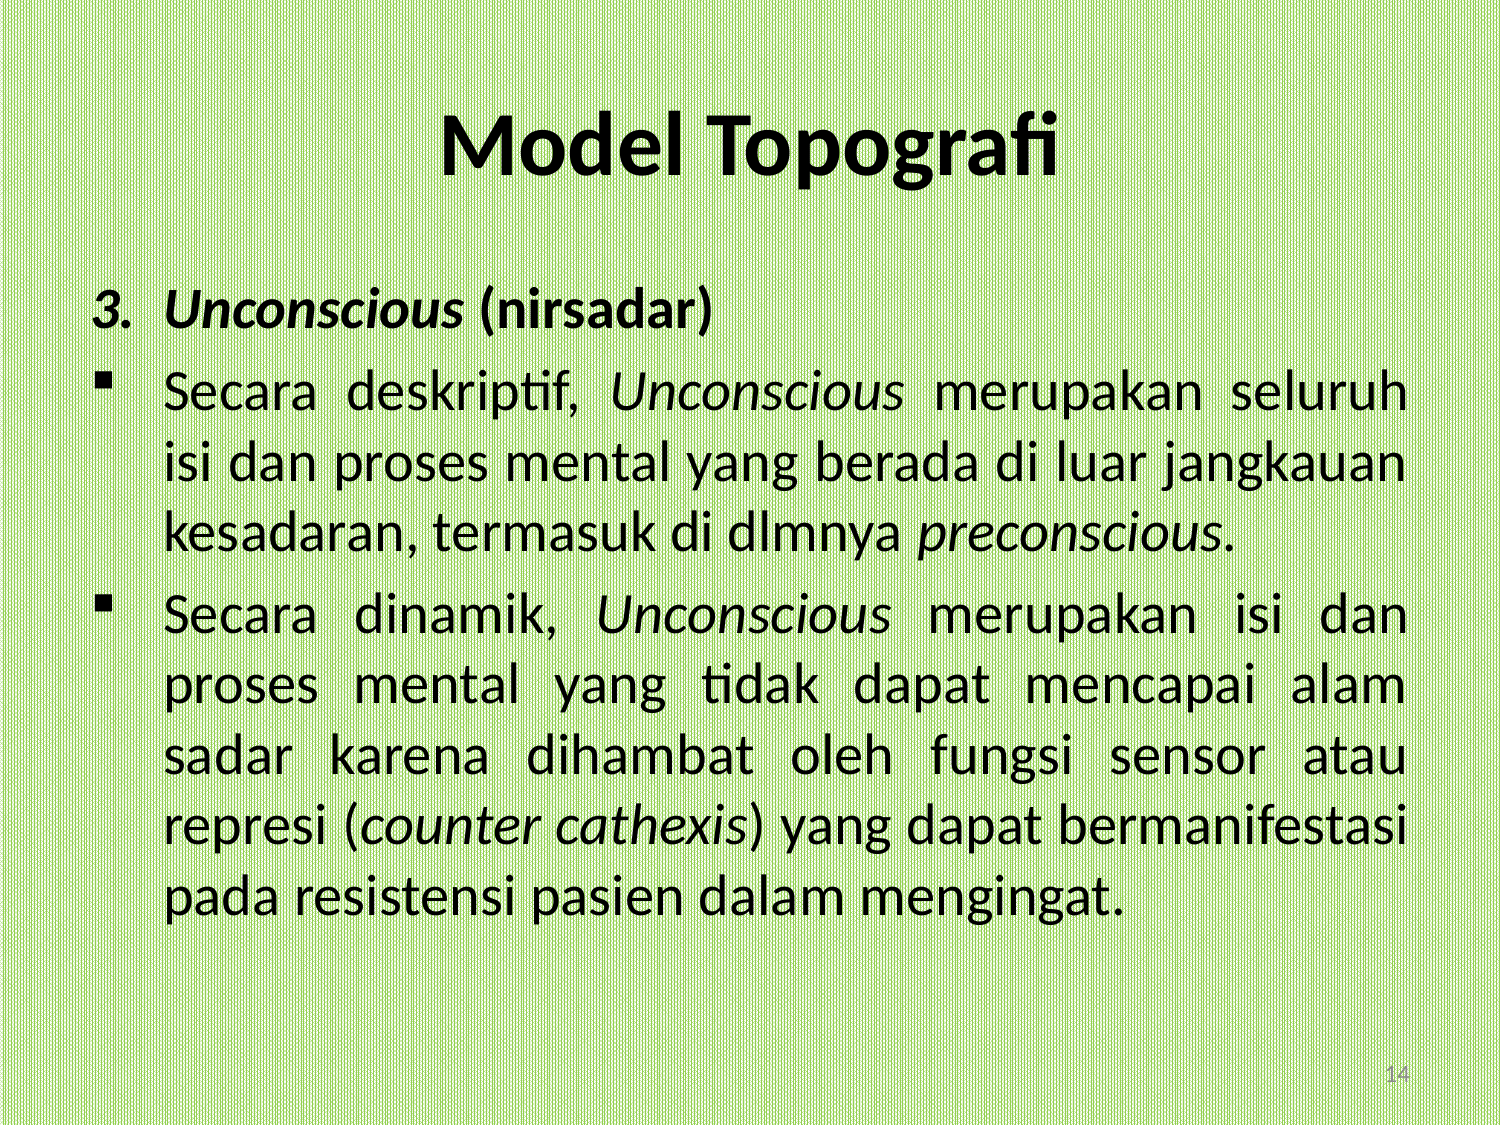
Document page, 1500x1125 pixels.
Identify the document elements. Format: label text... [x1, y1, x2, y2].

slide_number 14 [1074, 1042, 1425, 1103]
title Model Topografi [75, 45, 1425, 233]
list Unconscious (nirsadar) Secara deskriptif, Unconscious merupakan seluruh isi dan proses mental yang berada di luar jangkauan kesadaran, termasuk di dlmnya preconscious. Secara dinamik, Unconscious merupakan isi dan proses mental yang tidak dapat mencapai alam sadar karena dihambat oleh fungsi sensor atau represi (counter cathexis) yang dapat bermanifestasi pada resistensi pasien dalam mengingat. [75, 262, 1425, 1005]
